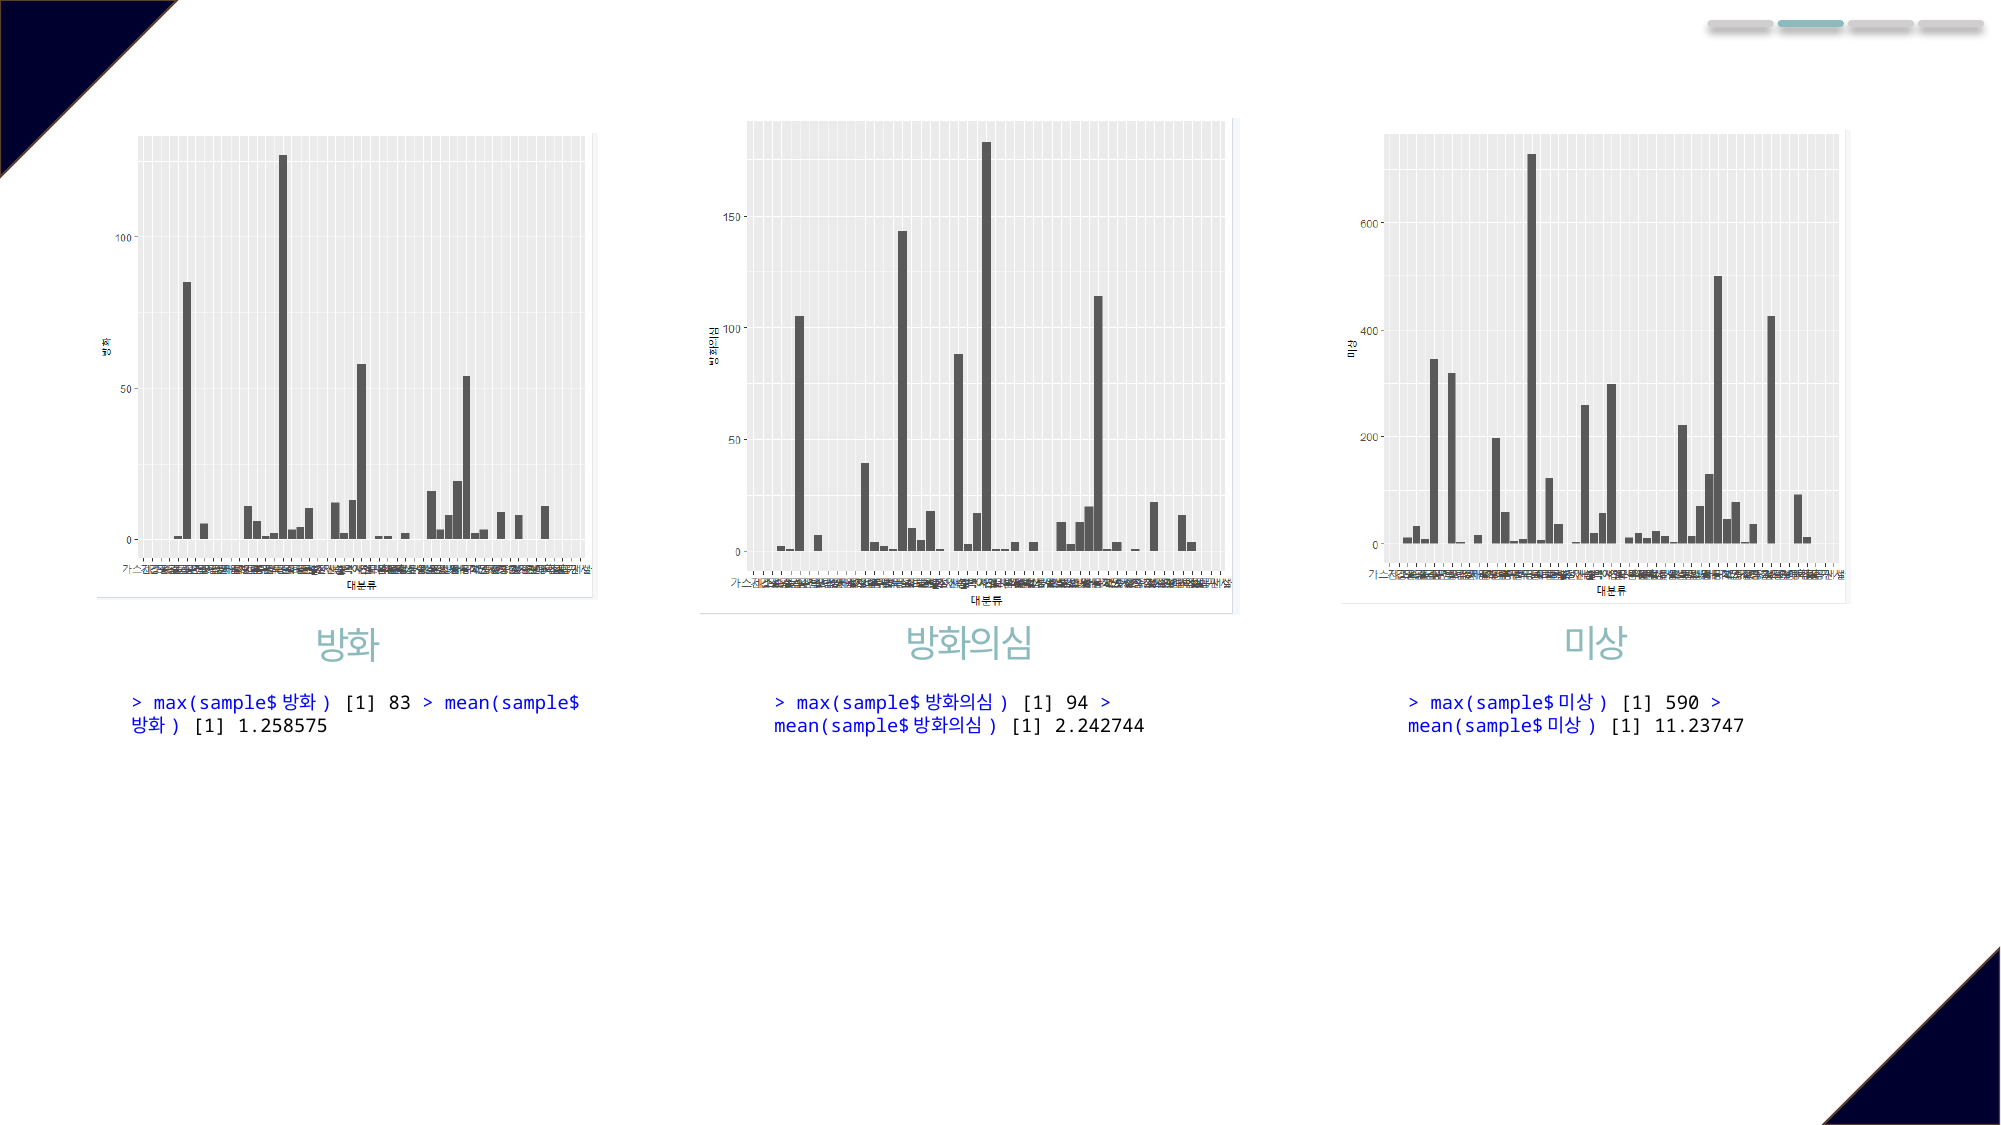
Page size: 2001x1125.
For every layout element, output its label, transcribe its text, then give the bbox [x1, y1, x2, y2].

text_box > max(sample$방화) [1] 83 > mean(sample$방화) [1] 1.258575 [131, 690, 617, 737]
text_box > max(sample$미상) [1] 590 > mean(sample$미상) [1] 11.23747 [1408, 690, 1851, 737]
picture [700, 118, 1240, 615]
text_box 미상 [1548, 612, 1644, 672]
text_box > max(sample$방화의심) [1] 94 > mean(sample$방화의심) [1] 2.242744 [774, 690, 1240, 737]
text_box 방화 [300, 614, 396, 675]
picture [1342, 130, 1851, 604]
picture [97, 133, 598, 600]
text_box 방화의심 [891, 615, 1050, 672]
